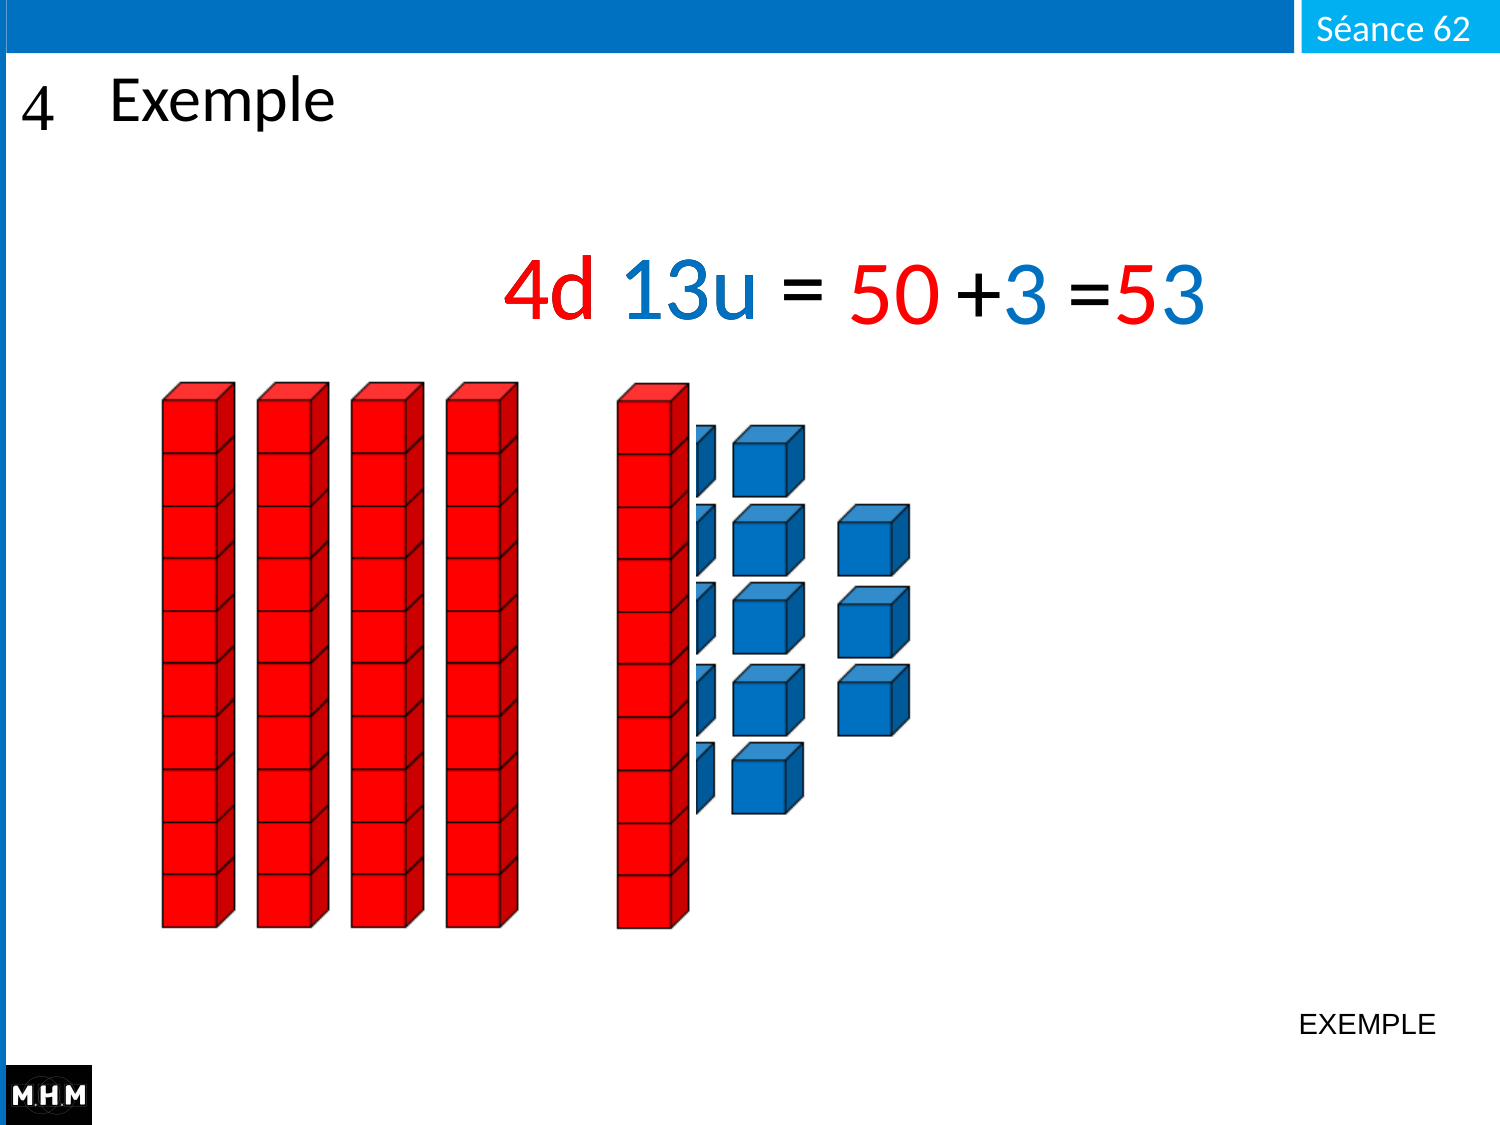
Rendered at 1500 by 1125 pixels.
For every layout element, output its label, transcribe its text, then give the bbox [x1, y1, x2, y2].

picture [6, 1065, 92, 1125]
text_box EXEMPLE [1283, 998, 1465, 1048]
picture [614, 380, 721, 934]
picture [348, 379, 431, 933]
text_box =53 [1053, 225, 1272, 351]
picture [727, 661, 810, 818]
text_box 4d 13u = … [488, 220, 1178, 345]
picture [159, 379, 242, 933]
picture [833, 501, 915, 580]
picture [443, 379, 525, 933]
picture [833, 583, 915, 740]
text_box +3 [941, 225, 1053, 351]
picture [254, 379, 336, 933]
title Exemple [94, 57, 1389, 144]
text_box 50 [832, 225, 941, 351]
picture [728, 422, 810, 658]
